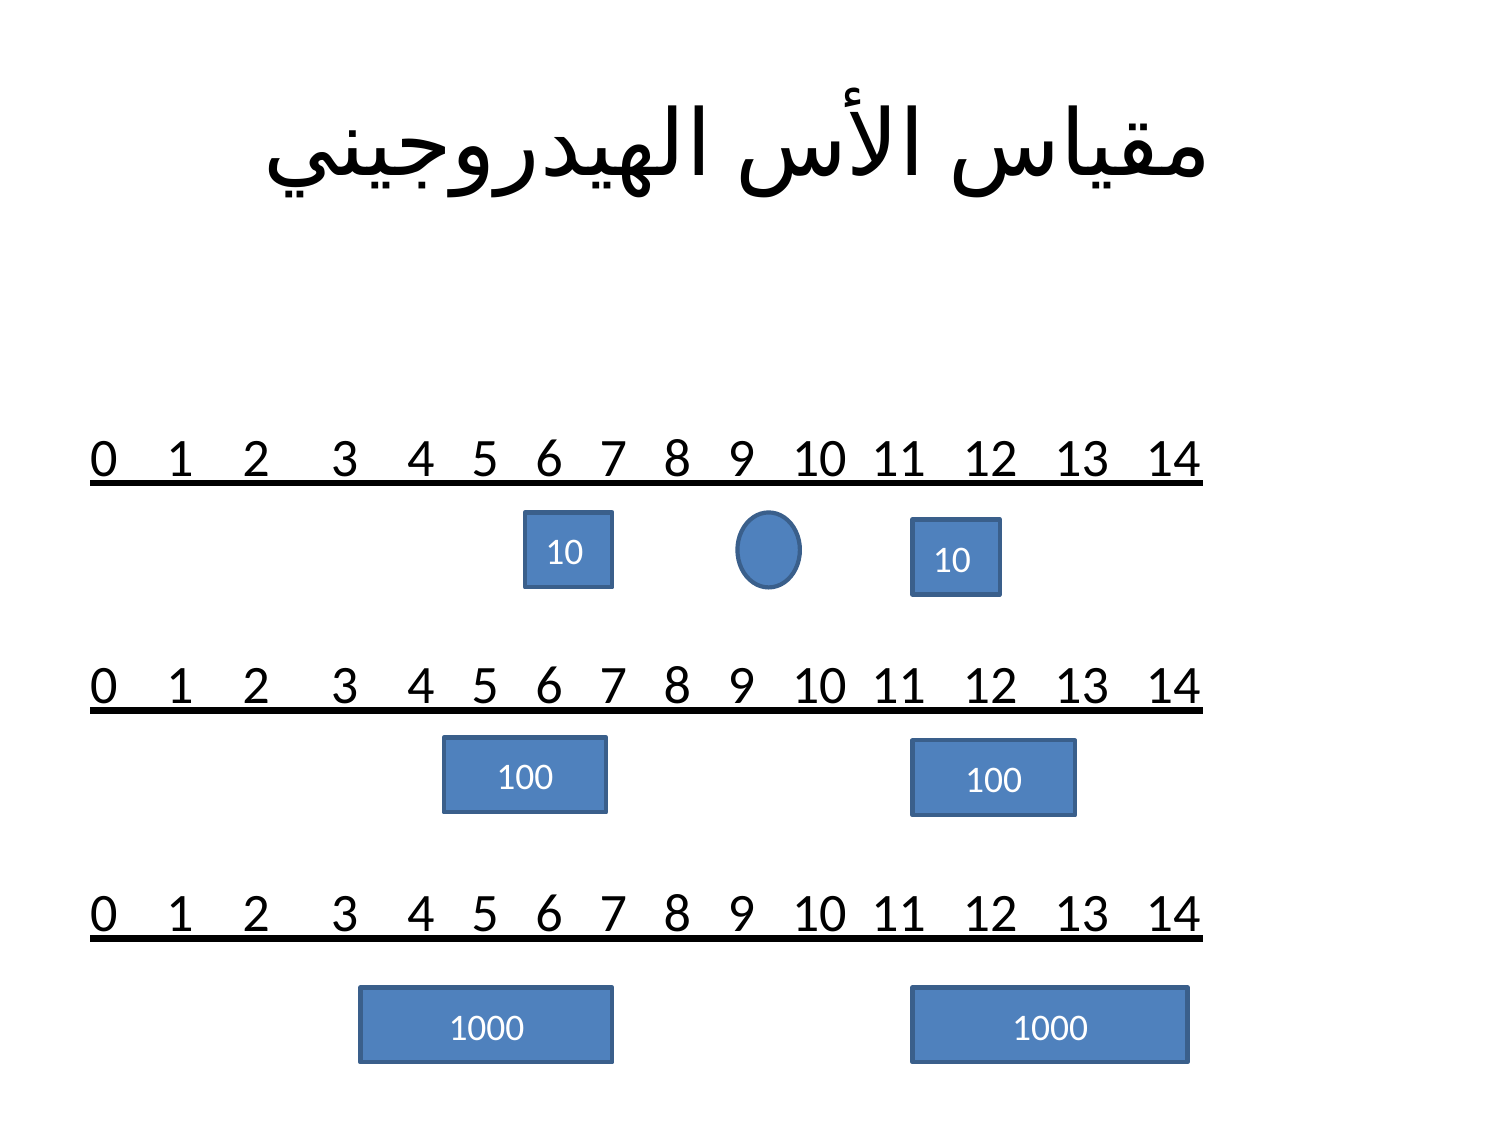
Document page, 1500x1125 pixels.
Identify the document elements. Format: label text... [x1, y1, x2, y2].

text_box 1000 [910, 985, 1190, 1064]
text_box 100 [442, 735, 608, 814]
text_box 100 [910, 738, 1077, 817]
list 0 1 2 3 4 5 6 7 8 9 10 11 12 13 14 0 1 2 3 4 5 6 7 8 9 10 11 12 13 14 0 1 2 3 4 5 6 7 8 9 10 11 12 13 14 [75, 262, 1425, 1005]
title مقياس الأس الهيدروجيني [75, 45, 1425, 233]
text_box 1000 [358, 985, 614, 1064]
text_box [735, 510, 802, 590]
text_box 10 [523, 510, 614, 589]
text_box 10 [910, 517, 1002, 597]
